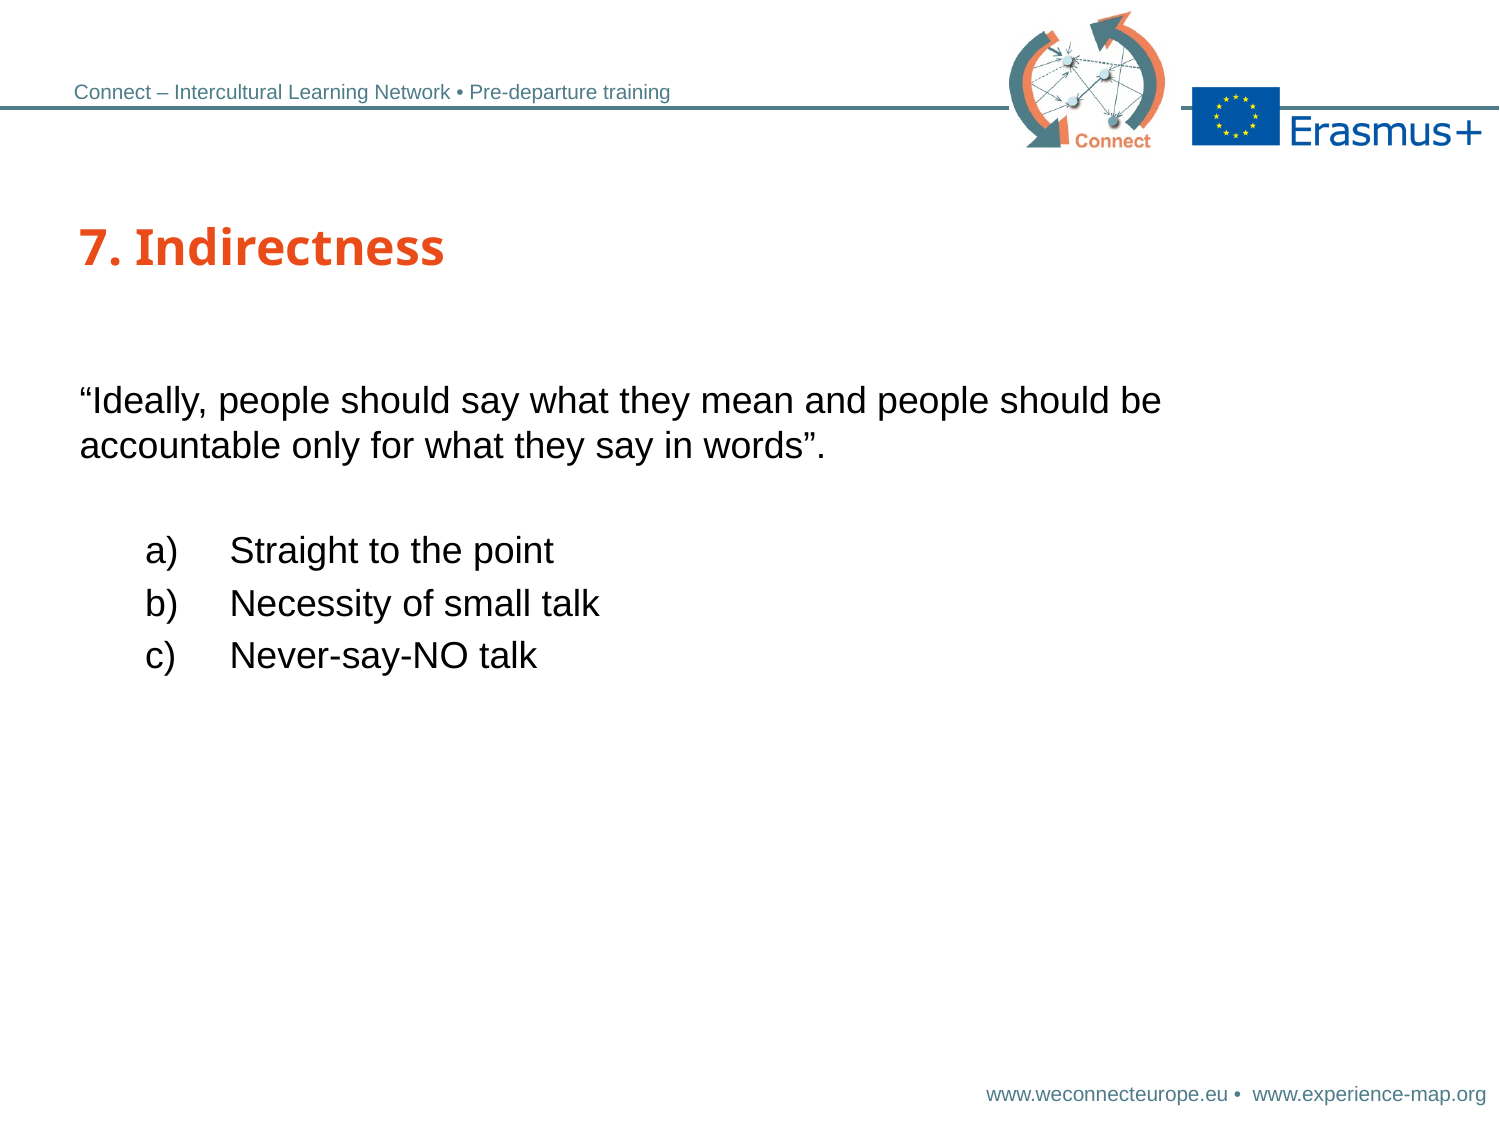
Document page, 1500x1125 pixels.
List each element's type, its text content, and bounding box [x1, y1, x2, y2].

list 7. Indirectness “Ideally, people should say what they mean and people should be accountable only for what they say in words”. Straight to the point Necessity of small talk Never-say-NO talk [64, 208, 1365, 896]
picture [1009, 11, 1498, 162]
